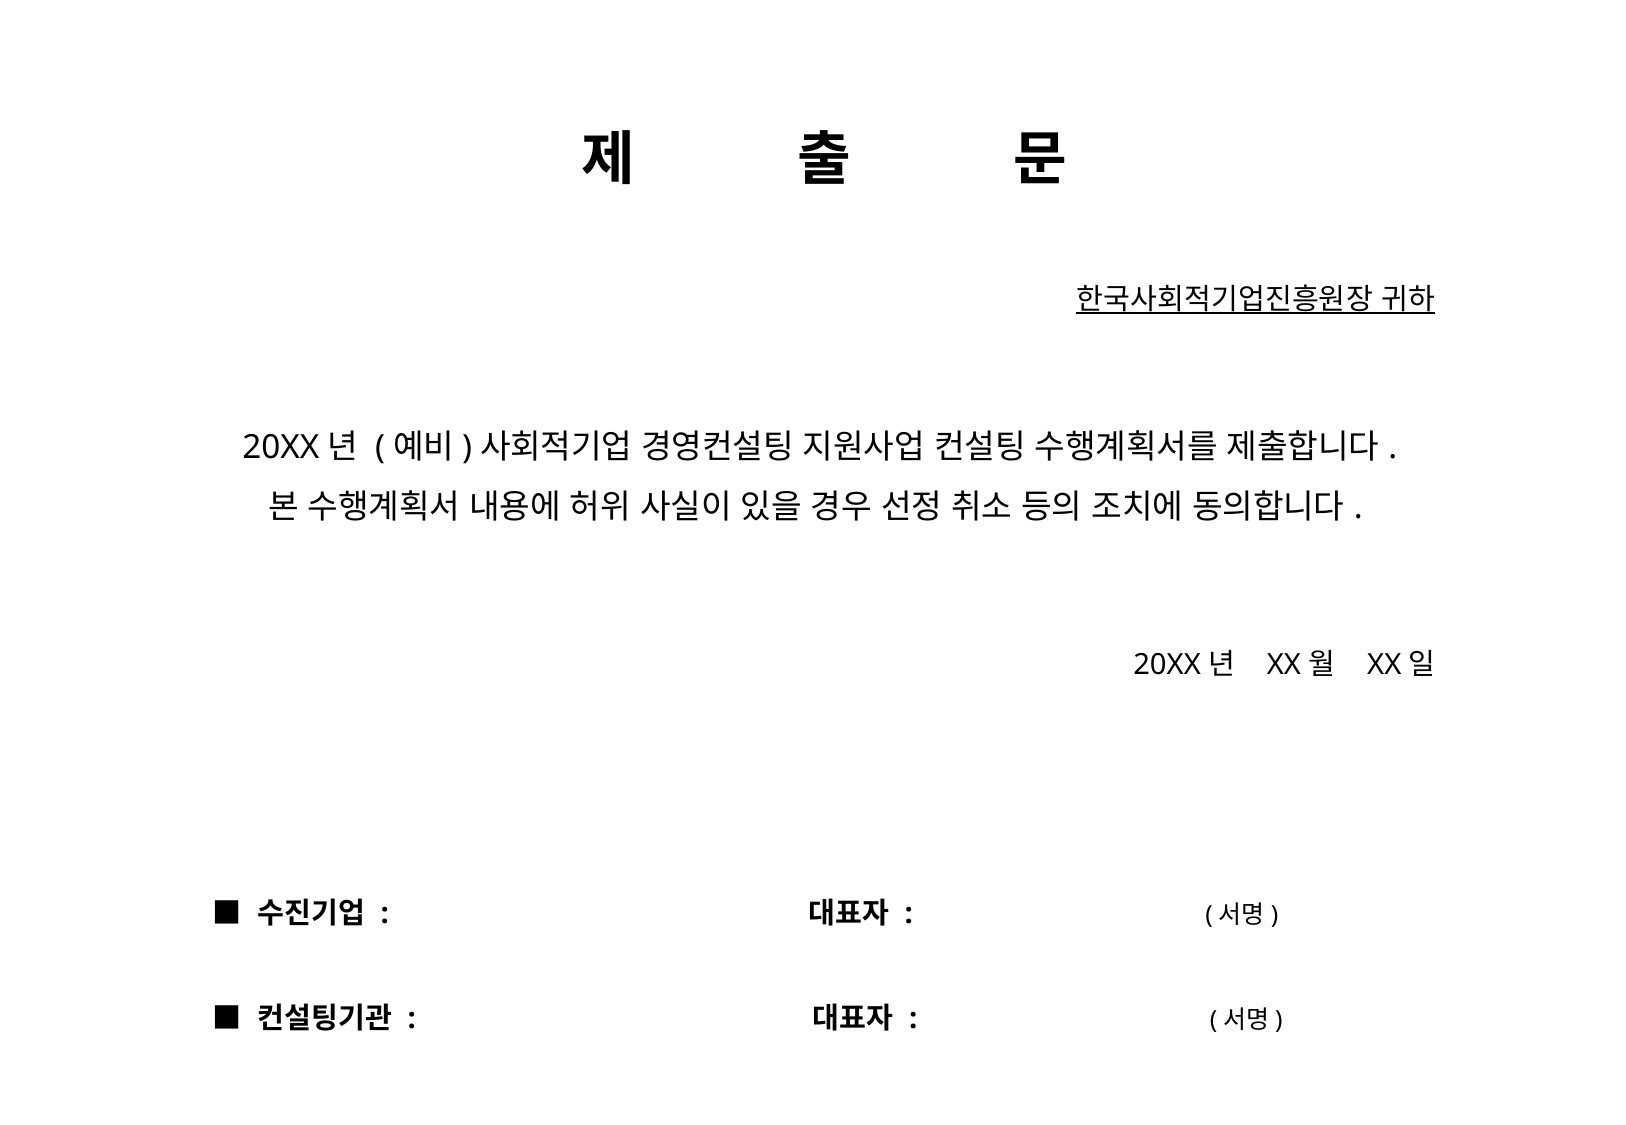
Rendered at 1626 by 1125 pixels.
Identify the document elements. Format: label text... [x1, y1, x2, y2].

text_box 제 출 문 한국사회적기업진흥원장 귀하 20XX년 (예비)사회적기업 경영컨설팅 지원사업 컨설팅 수행계획서를 제출합니다. 본 수행계획서 내용에 허위 사실이 있을 경우 선정 취소 등의 조치에 동의합니다. 20XX년 XX월 XX일 ■ 수진기업 : 대표자 : (서명) ■ 컨설팅기관 : 대표자 : (서명) [198, 113, 1451, 1042]
